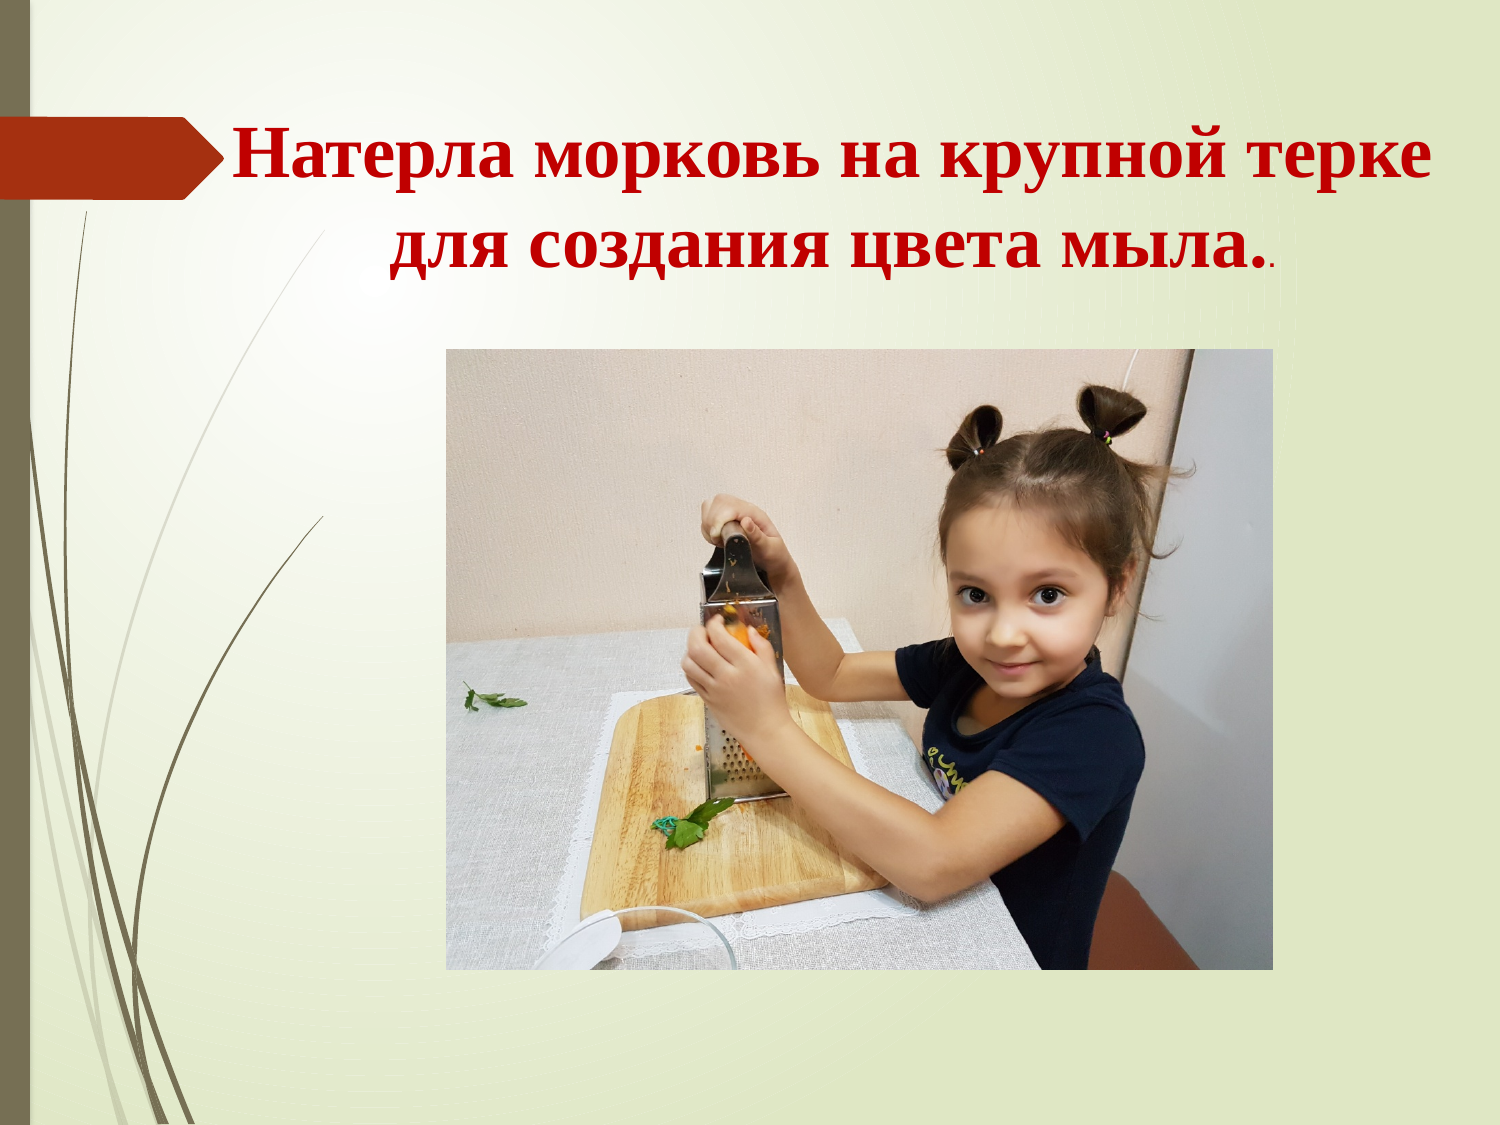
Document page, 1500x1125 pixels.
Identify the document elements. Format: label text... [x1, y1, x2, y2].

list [445, 349, 1273, 971]
title Натерла морковь на крупной терке для создания цвета мыла.. [210, 90, 1455, 294]
